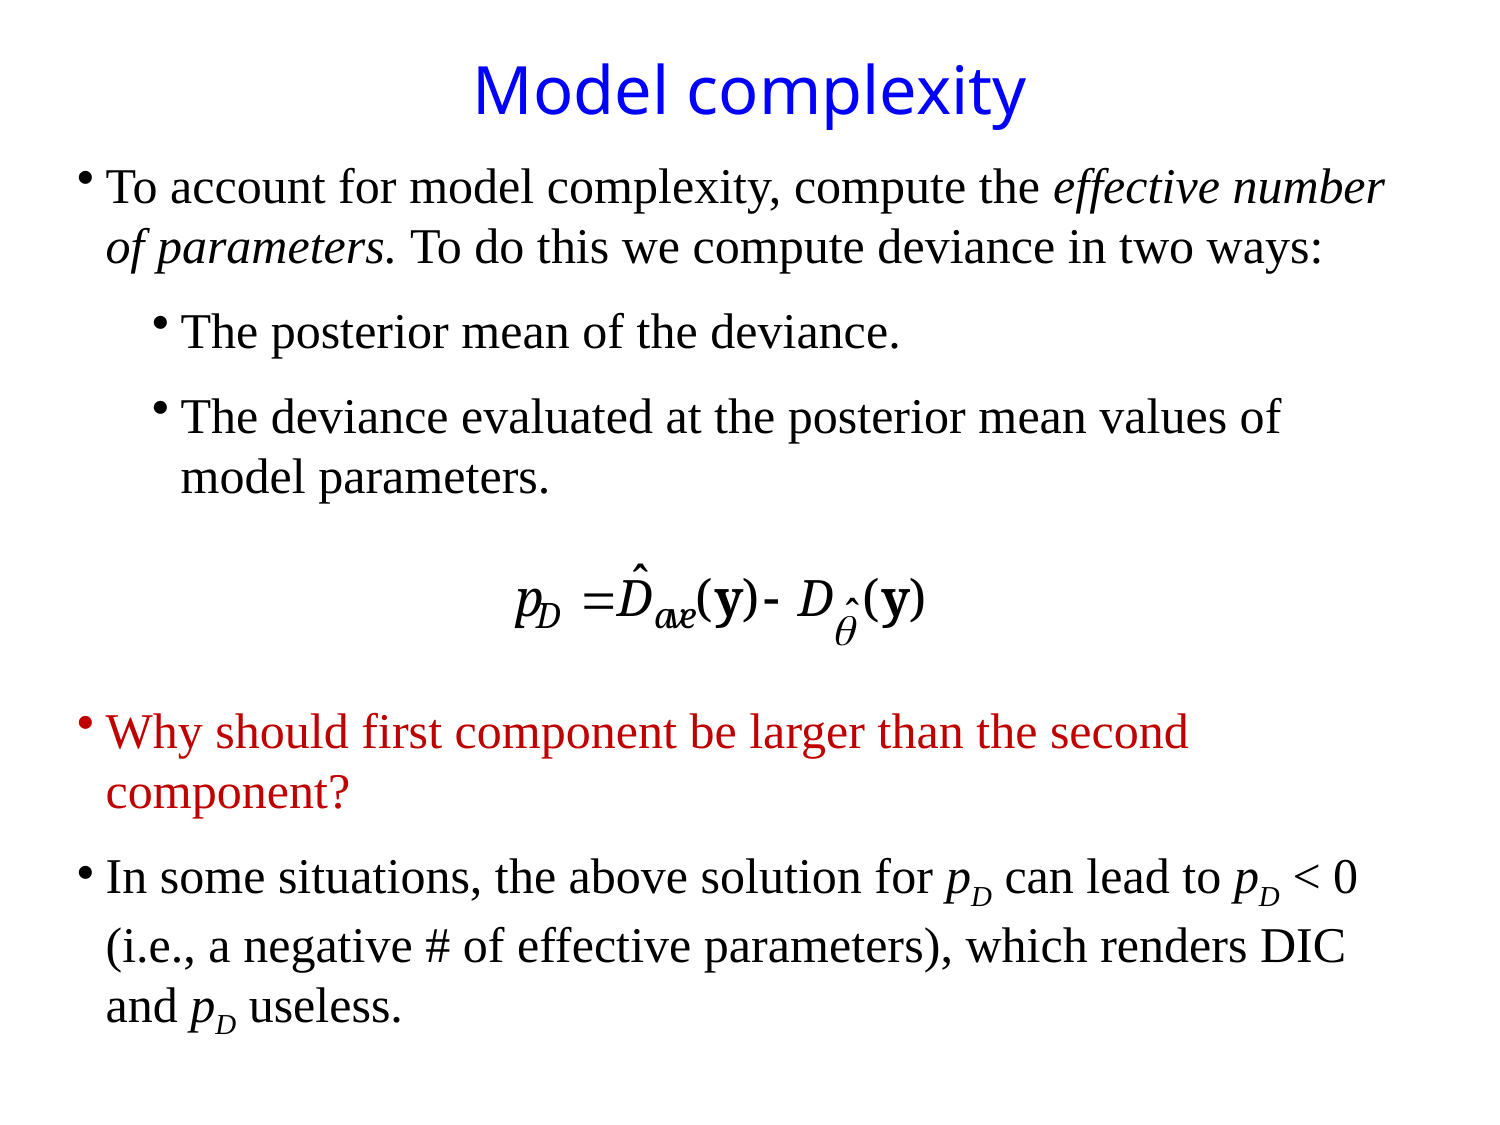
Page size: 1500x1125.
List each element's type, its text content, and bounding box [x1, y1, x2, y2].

title Model complexity [75, 12, 1425, 163]
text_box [499, 557, 931, 655]
text_box To account for model complexity, compute the effective number of parameters. To do this we compute deviance in two ways: The posterior mean of the deviance. The deviance evaluated at the posterior mean values of model parameters. Why should first component be larger than the second component? In some situations, the above solution for pD can lead to pD < 0 (i.e., a negative # of effective parameters), which renders DIC and pD useless. [62, 146, 1408, 1121]
